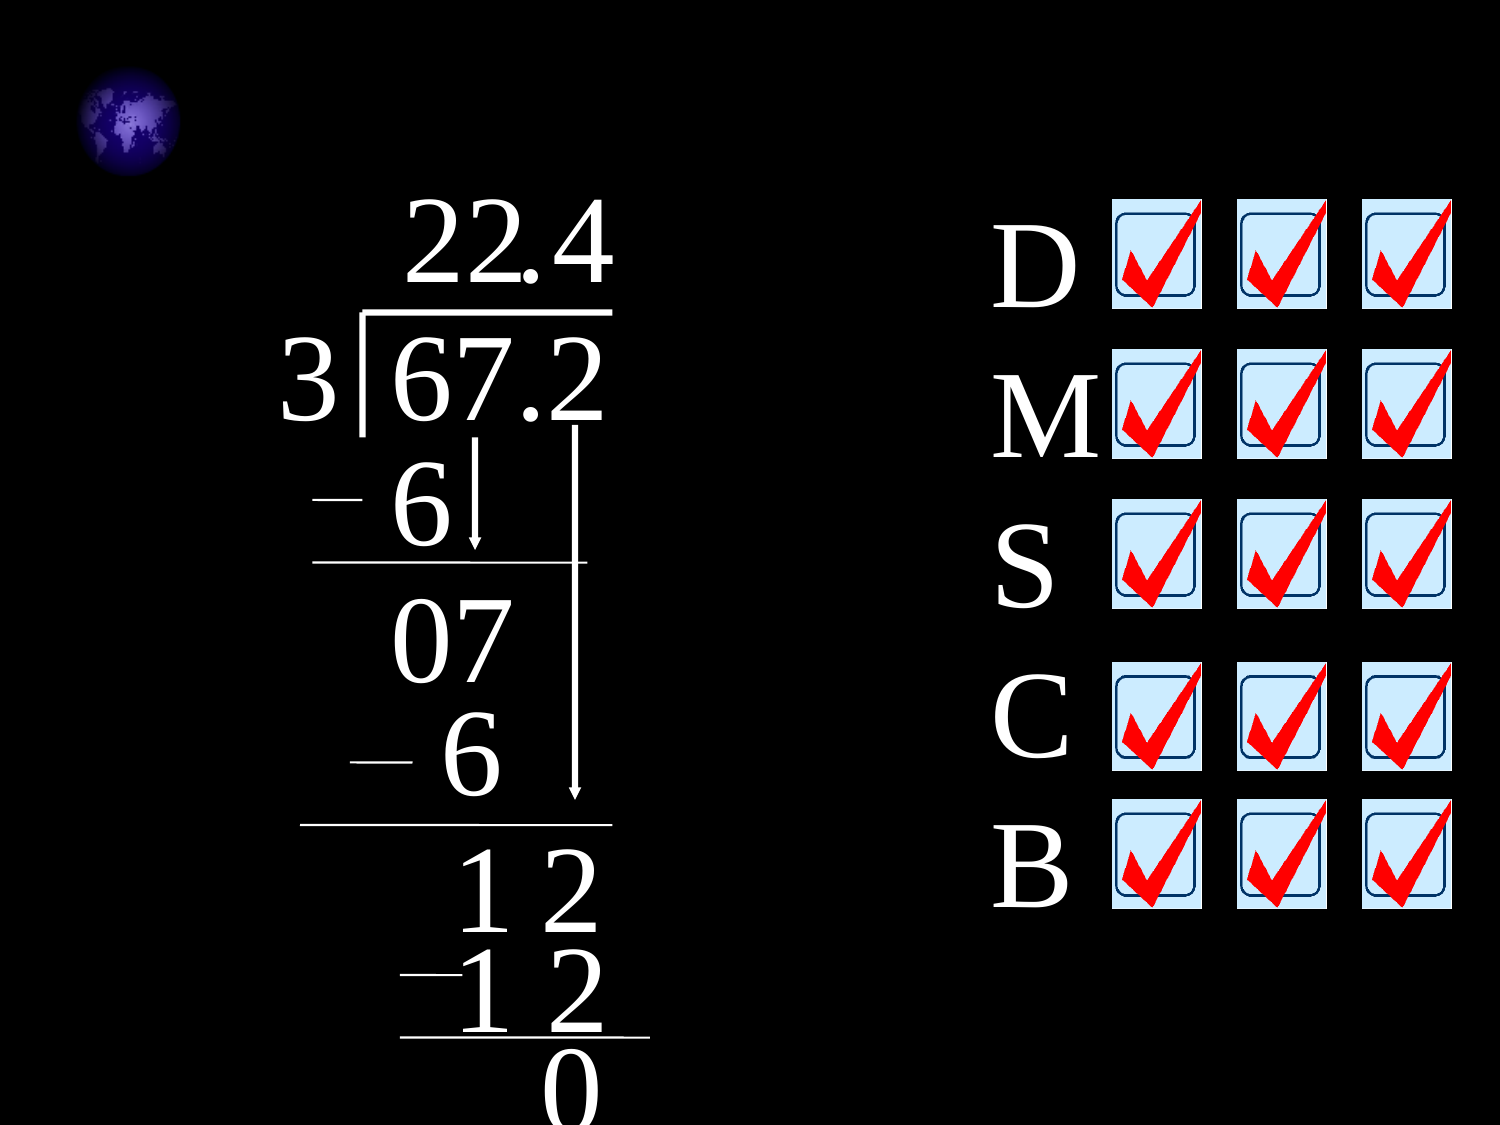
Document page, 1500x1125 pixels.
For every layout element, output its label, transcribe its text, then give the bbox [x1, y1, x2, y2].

picture [1112, 662, 1203, 772]
picture [1112, 799, 1203, 909]
picture [1237, 799, 1328, 909]
picture [1112, 199, 1203, 309]
text_box 4 [537, 149, 613, 315]
text_box DMSCB [974, 174, 1125, 940]
picture [1362, 799, 1453, 909]
picture [1362, 349, 1453, 459]
picture [1237, 199, 1328, 309]
picture [0, 0, 251, 250]
text_box 6 [374, 412, 463, 562]
text_box 3 [262, 287, 375, 453]
picture [1362, 199, 1453, 309]
text_box 1 2 [437, 899, 700, 1066]
text_box 2 [449, 149, 537, 315]
text_box 0 [375, 549, 437, 715]
text_box 1 [437, 799, 524, 899]
picture [1237, 349, 1328, 459]
text_box [570, 424, 580, 799]
picture [1362, 499, 1453, 609]
picture [1237, 499, 1328, 609]
text_box [470, 437, 480, 549]
text_box 67.2 [375, 287, 650, 453]
text_box 2 [524, 799, 613, 899]
text_box 0 [524, 999, 600, 1125]
picture [1112, 349, 1203, 459]
picture [1112, 499, 1203, 609]
text_box 6 [424, 662, 513, 825]
picture [1237, 662, 1328, 772]
text_box 7 [437, 549, 525, 715]
text_box 2 [387, 149, 449, 315]
picture [1362, 662, 1453, 772]
